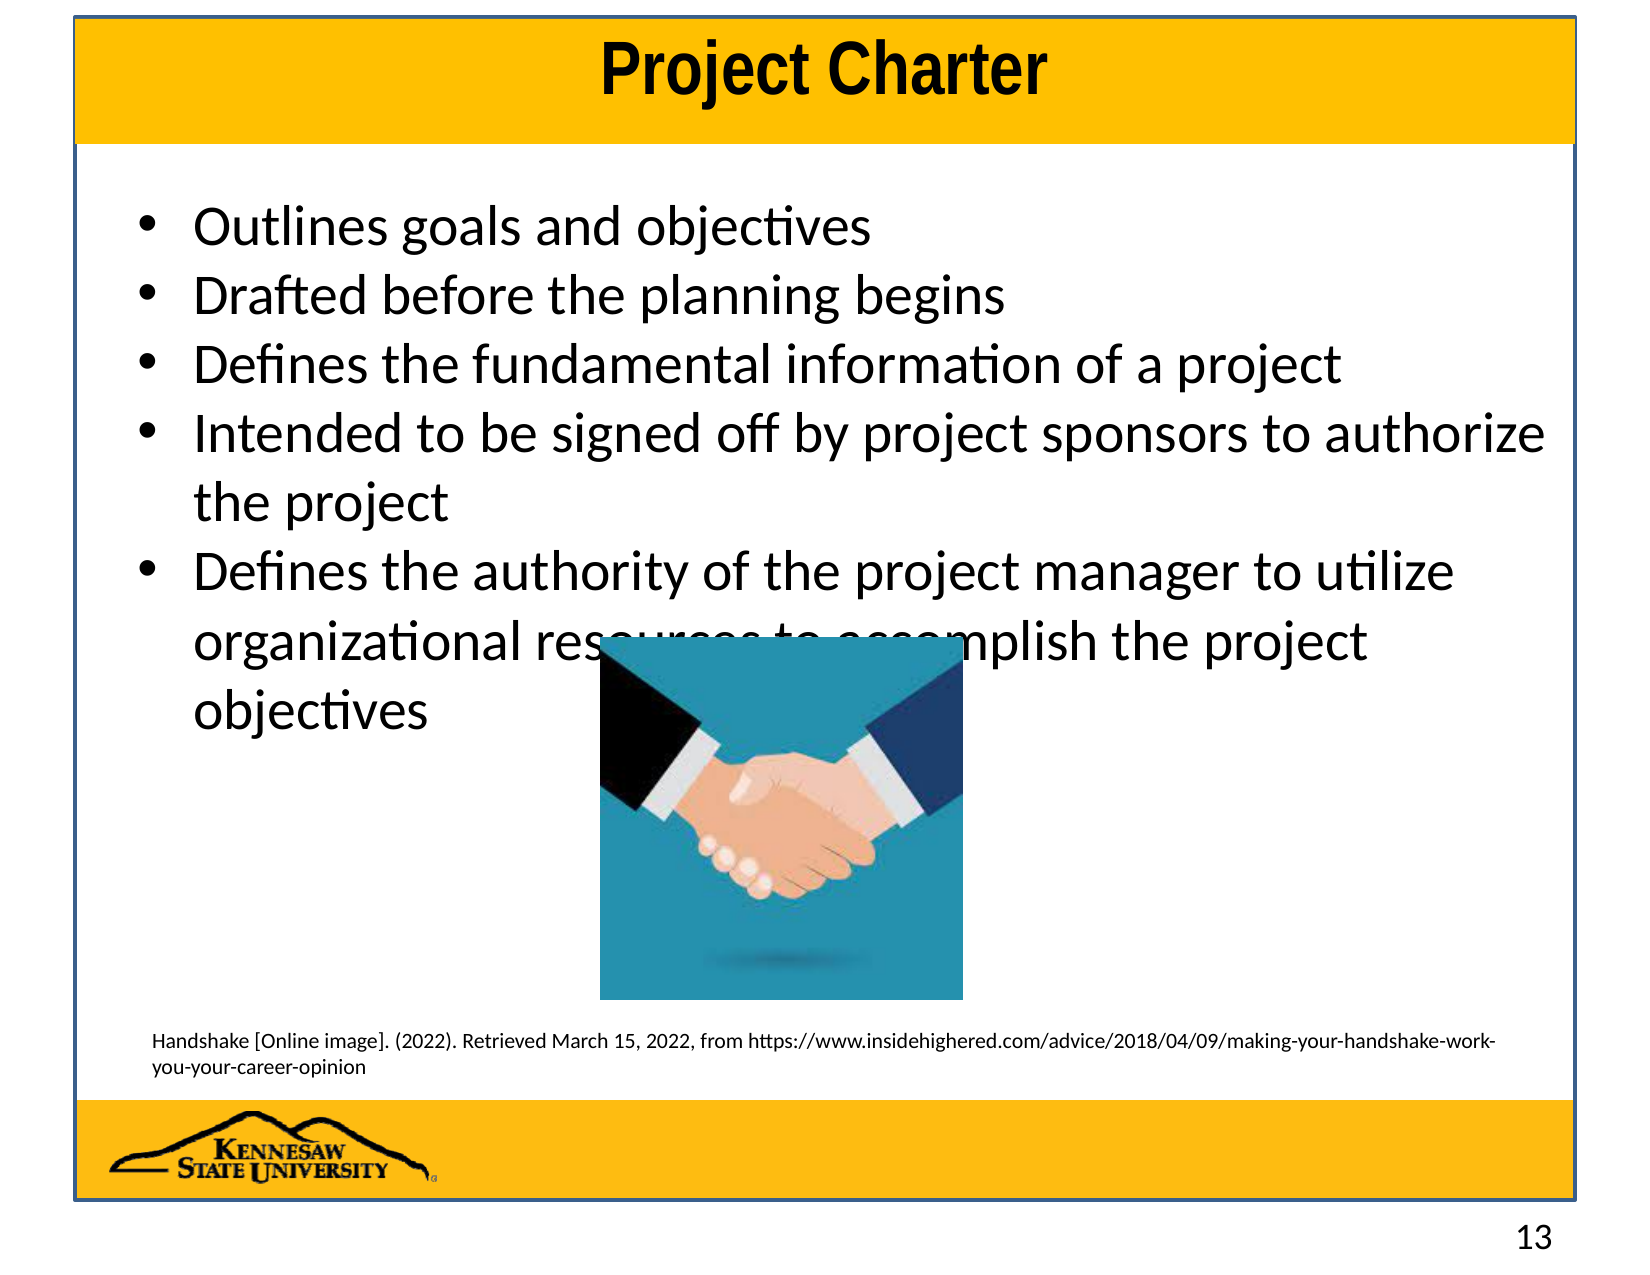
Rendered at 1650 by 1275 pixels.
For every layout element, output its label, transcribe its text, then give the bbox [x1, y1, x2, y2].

list Outlines goals and objectives Drafted before the planning begins Defines the fundamental information of a project Intended to be signed off by project sponsors to authorize the project Defines the authority of the project manager to utilize organizational resources to accomplish the project objectives [137, 187, 1597, 744]
text_box Handshake [Online image]. (2022). Retrieved March 15, 2022, from https://www.insidehighered.com/advice/2018/04/09/making-your-handshake-work-you-your-career-opinion [137, 1019, 1550, 1087]
picture [599, 637, 963, 1001]
title Project Charter [75, 18, 1575, 144]
picture [108, 1111, 437, 1184]
